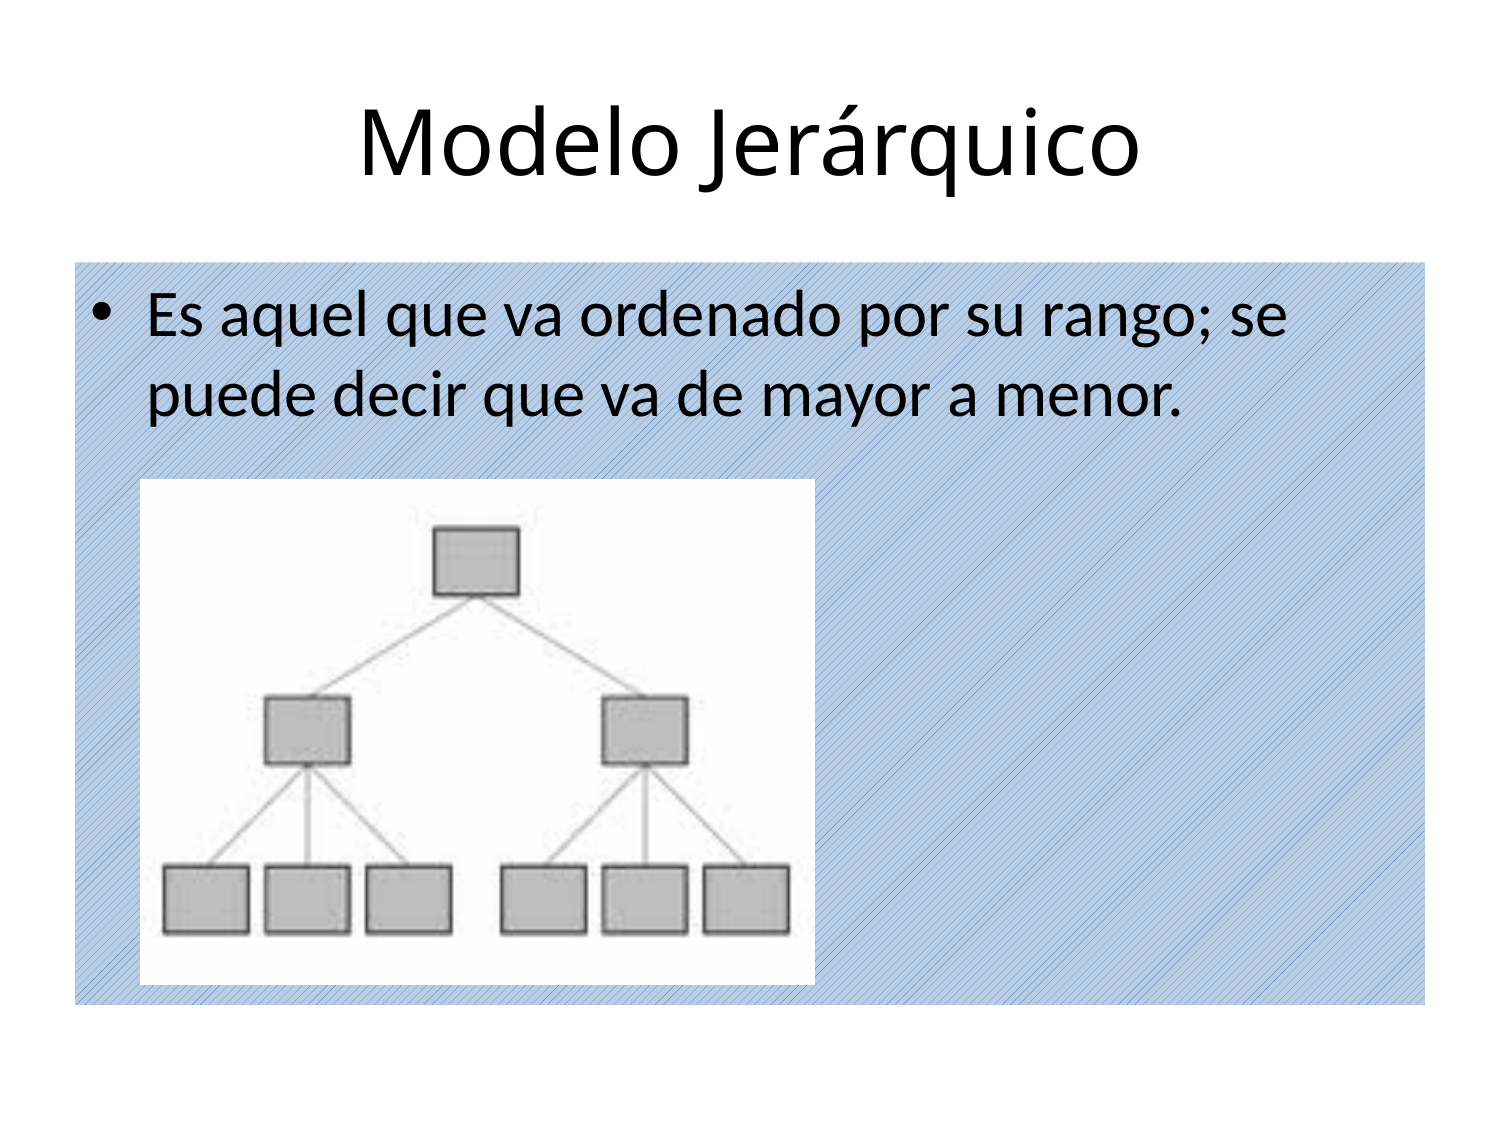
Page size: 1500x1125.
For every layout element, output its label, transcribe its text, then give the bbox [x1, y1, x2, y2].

list Es aquel que va ordenado por su rango; se puede decir que va de mayor a menor. [75, 262, 1425, 1005]
title Modelo Jerárquico [75, 45, 1425, 233]
picture [140, 479, 815, 986]
